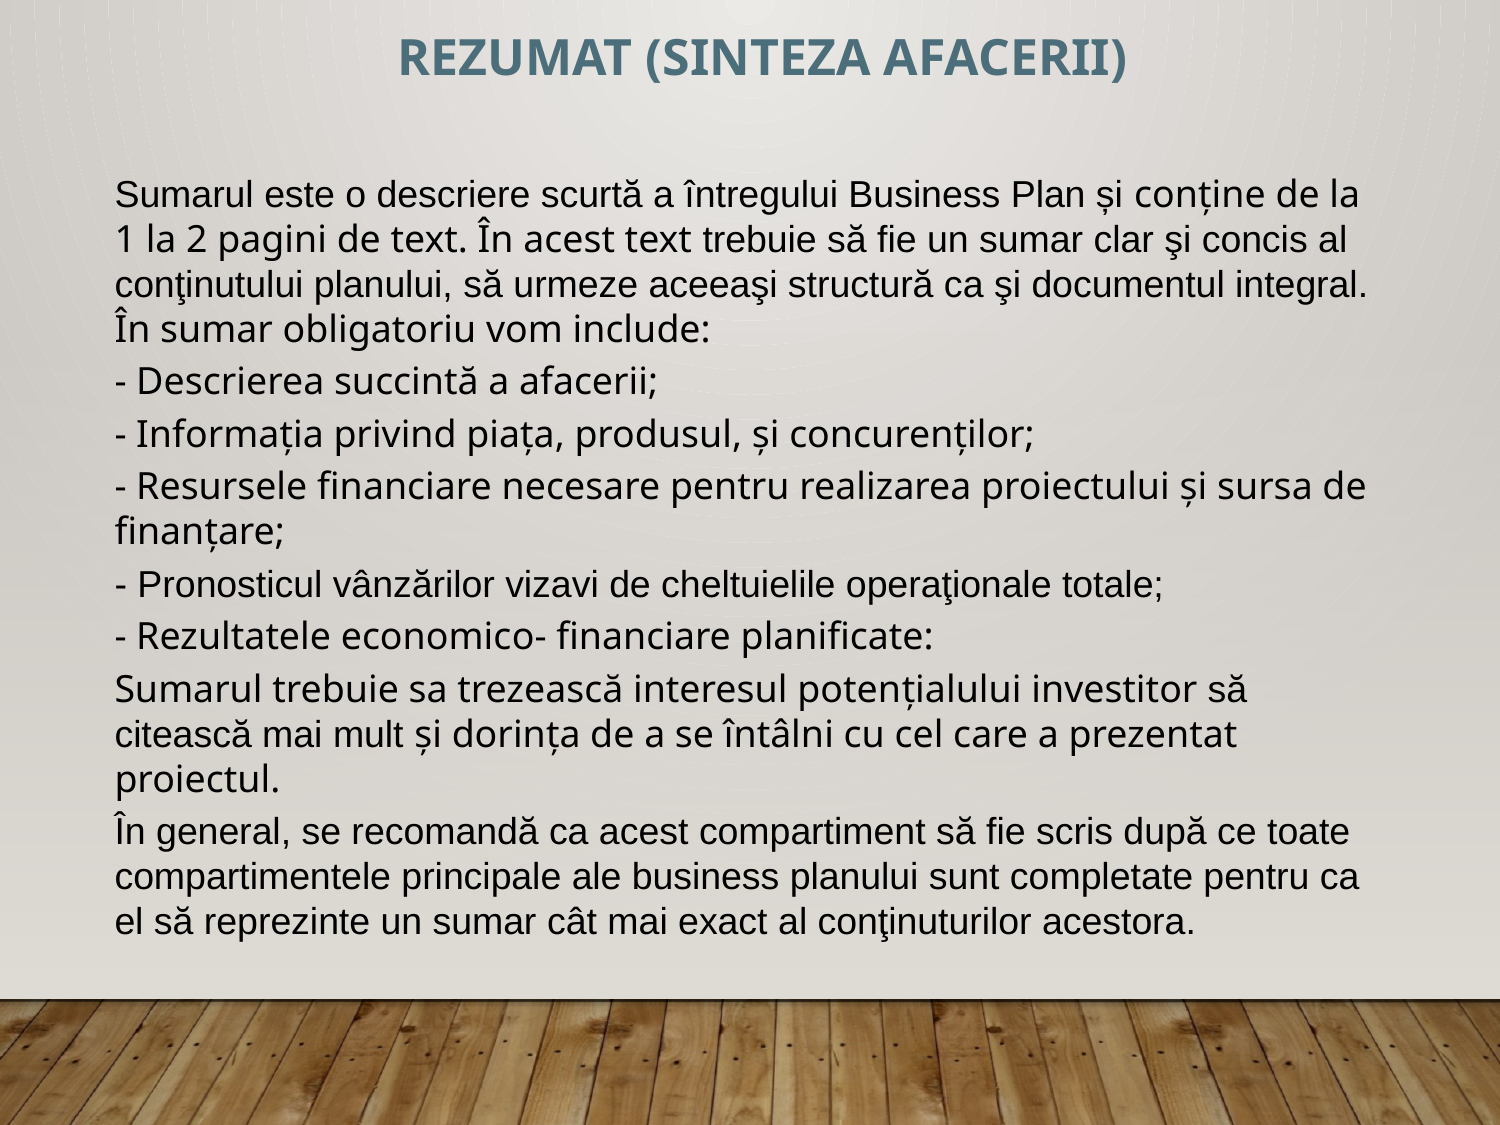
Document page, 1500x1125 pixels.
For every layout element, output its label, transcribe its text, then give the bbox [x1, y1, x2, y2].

text_box Sumarul este o descriere scurtă a întregului Business Plan și conţine de la 1 la 2 pagini de text. În acest text trebuie să fie un sumar clar şi concis al conţinutului planului, să urmeze aceeaşi structură ca şi documentul integral. În sumar obligatoriu vom include: - Descrierea succintă a afacerii; - Informaţia privind piaţa, produsul, și concurenților; - Resursele financiare necesare pentru realizarea proiectului și sursa de finanțare; - Pronosticul vânzărilor vizavi de cheltuielile operaţionale totale; - Rezultatele economico- financiare planificate: Sumarul trebuie sa trezească interesul potenţialului investitor să citească mai mult și dorinţa de a se întâlni cu cel care a prezentat proiectul. În general, se recomandă ca acest compartiment să fie scris după ce toate compartimentele principale ale business planului sunt completate pentru ca el să reprezinte un sumar cât mai exact al conţinuturilor acestora. [99, 162, 1388, 1003]
title REZUMAT (SINTEZA AFACERII) [87, 24, 1438, 138]
picture [0, 999, 1500, 1125]
